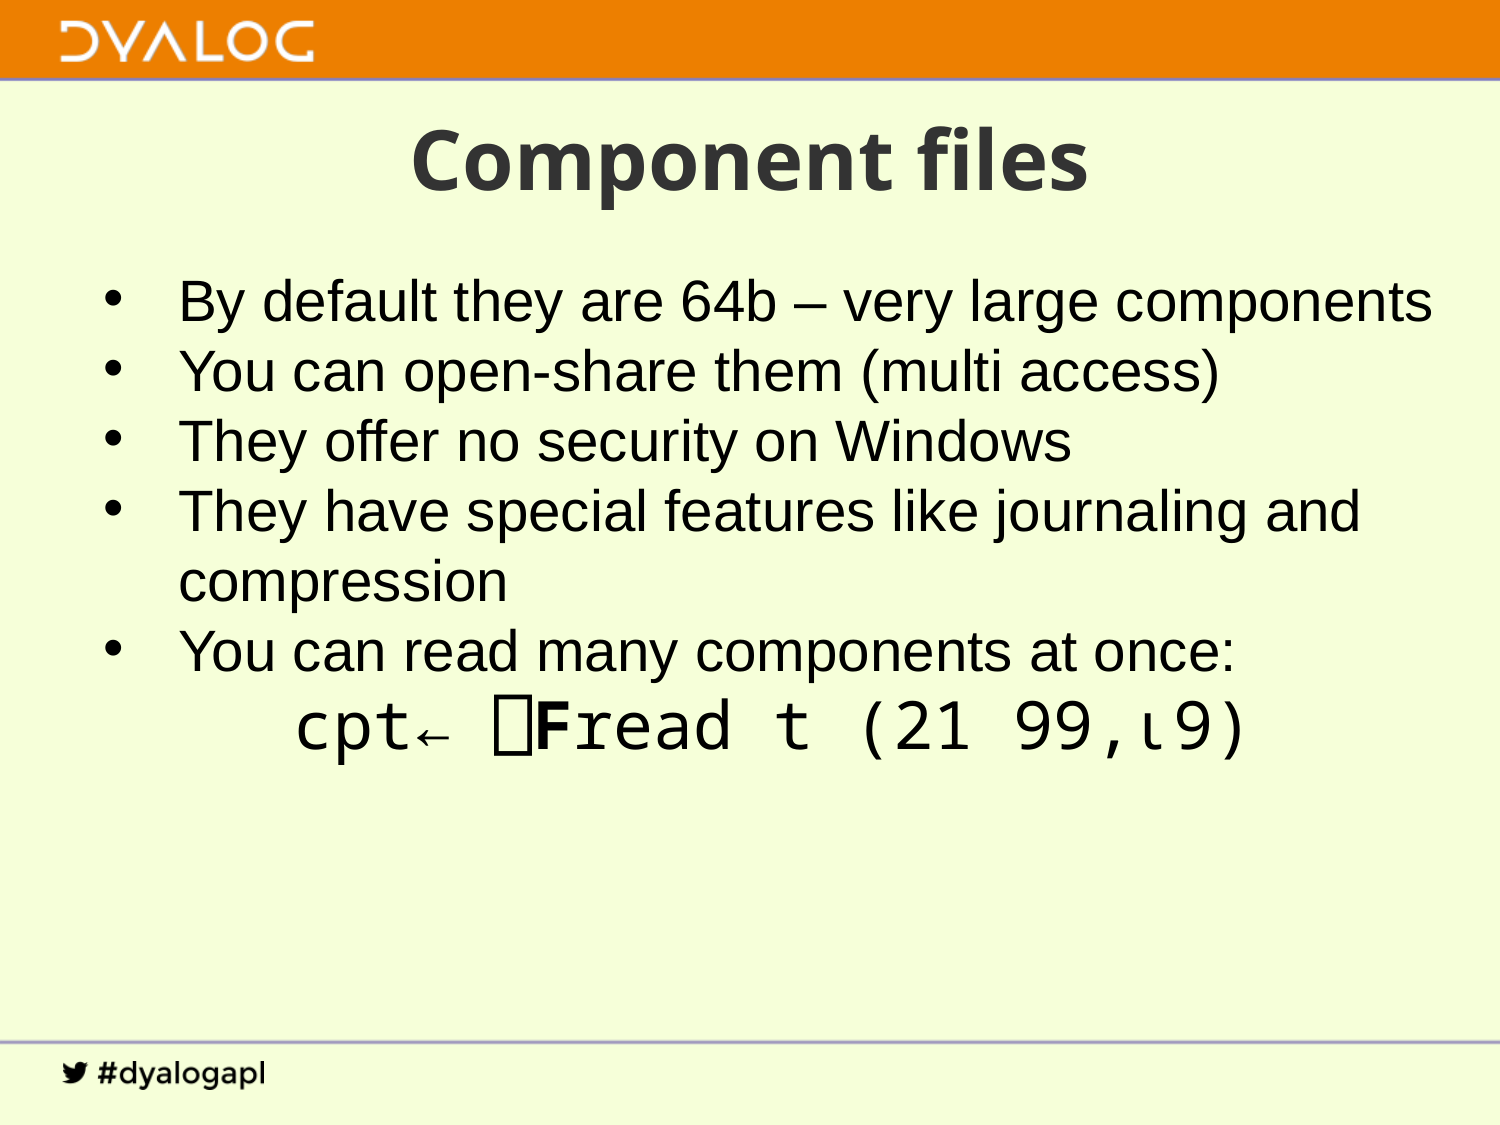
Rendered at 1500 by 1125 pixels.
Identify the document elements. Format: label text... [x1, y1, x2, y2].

subtitle By default they are 64b – very large components You can open-share them (multi access) They offer no security on Windows They have special features like journaling and compression You can read many components at once: cpt← ⎕Fread t (21 99,⍳9) [88, 255, 1483, 964]
title Component files [112, 99, 1388, 268]
picture [0, 0, 1500, 1125]
